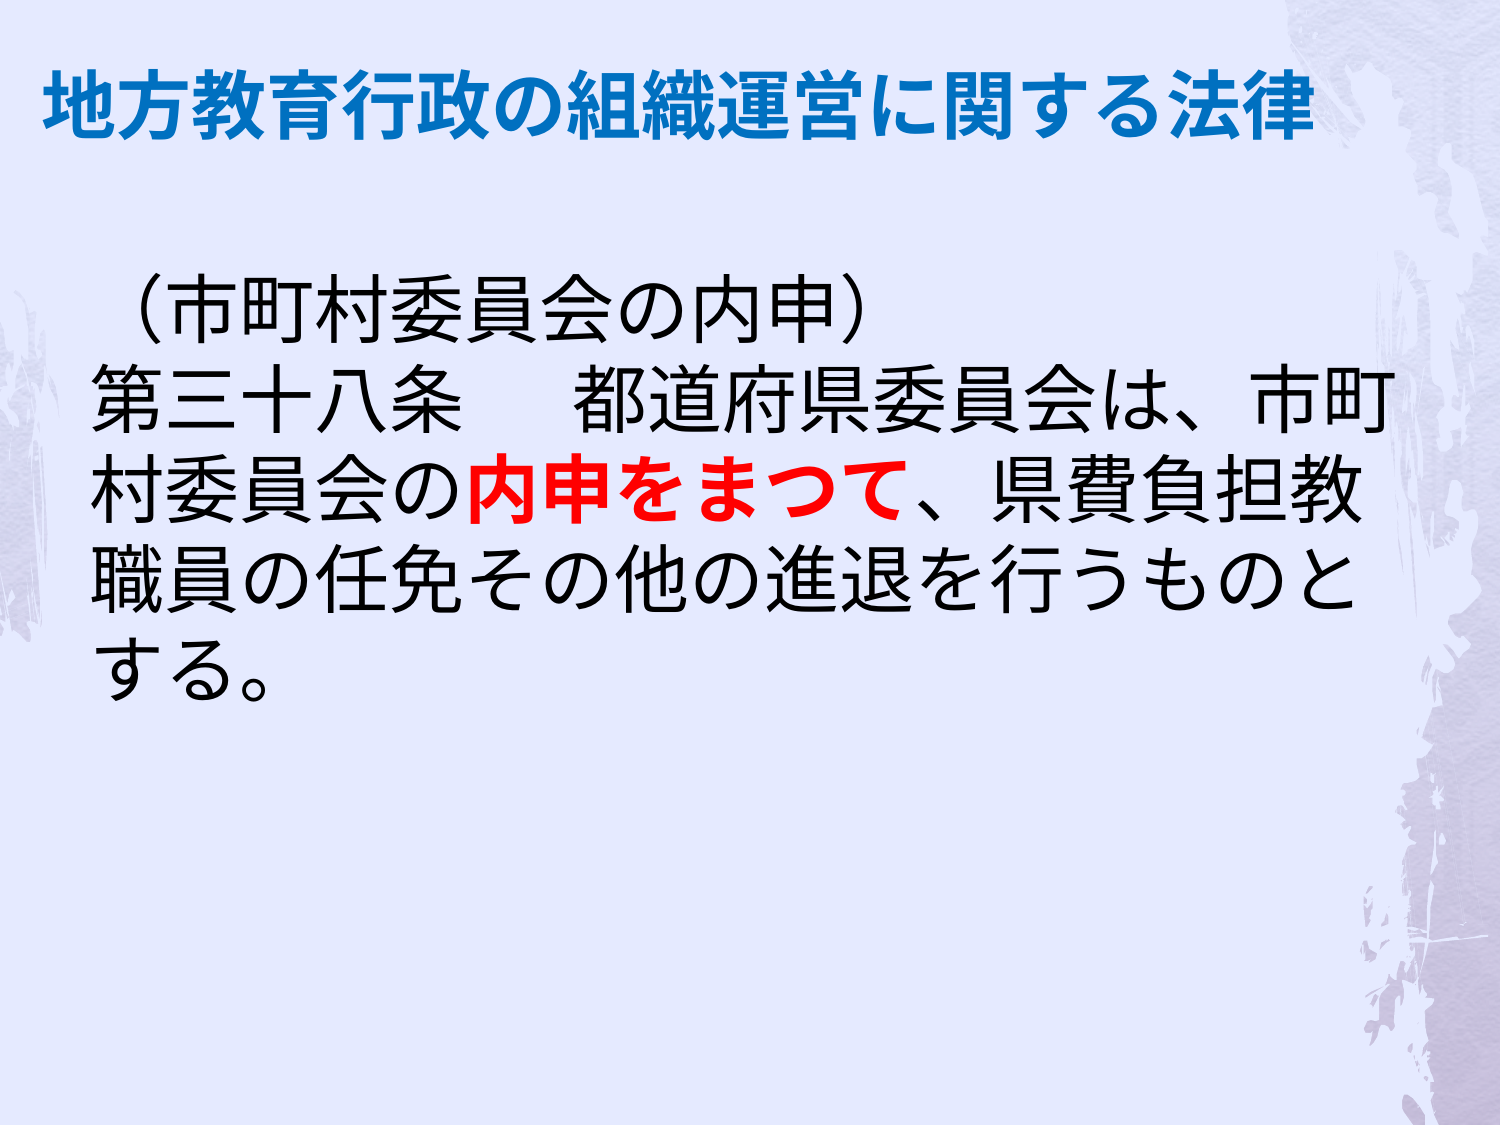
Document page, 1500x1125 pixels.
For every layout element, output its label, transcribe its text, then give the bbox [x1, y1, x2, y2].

text_box （市町村委員会の内申） 第三十八条 都道府県委員会は、市町村委員会の内申をまつて、県費負担教職員の任免その他の進退を行うものとする。 [74, 255, 1447, 721]
text_box 地方教育行政の組織運営に関する法律 [41, 45, 1392, 149]
